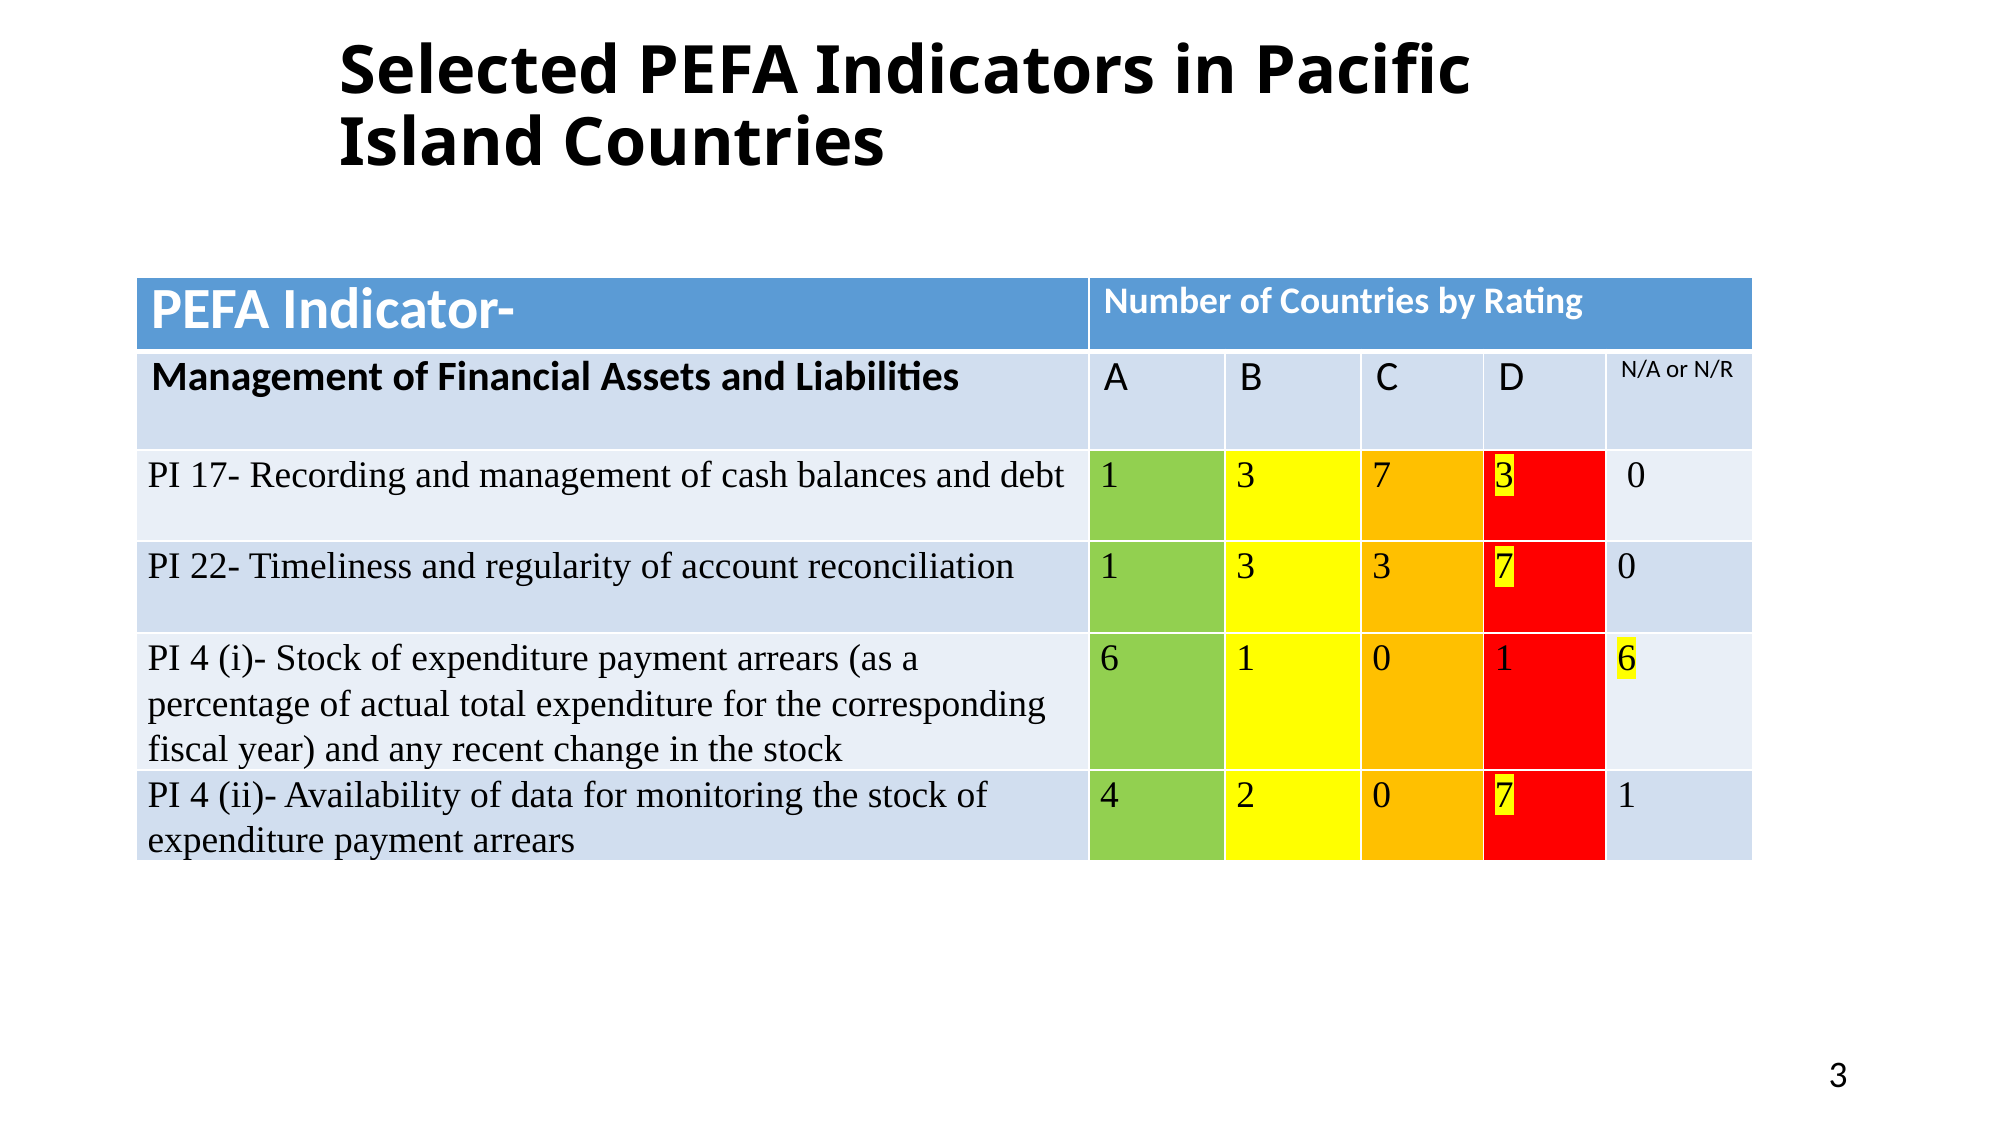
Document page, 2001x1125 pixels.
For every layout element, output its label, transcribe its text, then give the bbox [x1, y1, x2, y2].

table_cell 2 [1226, 771, 1360, 860]
table_header Number of Countries by Rating [1090, 278, 1752, 349]
table_cell 3 [1226, 542, 1360, 632]
table_cell 1 [1484, 634, 1605, 769]
slide_number 3 [1412, 1042, 1863, 1103]
table_cell 0 [1607, 542, 1752, 632]
table_cell 7 [1484, 542, 1605, 632]
table_cell B [1226, 354, 1360, 449]
table_cell 1 [1090, 542, 1224, 632]
table_cell PI 4 (i)- Stock of expenditure payment arrears (as a percentage of actual total expenditure for the corresponding fiscal year) and any recent change in the stock [137, 634, 1088, 769]
table_cell N/A or N/R [1607, 354, 1752, 449]
table_cell 1 [1090, 451, 1224, 540]
table_cell Management of Financial Assets and Liabilities [137, 354, 1088, 449]
table_cell 3 [1484, 451, 1605, 540]
table_cell PI 17- Recording and management of cash balances and debt [137, 451, 1088, 540]
table_cell 0 [1362, 634, 1483, 769]
table_cell 7 [1362, 451, 1483, 540]
table_cell D [1484, 354, 1605, 449]
table_cell 4 [1090, 771, 1224, 860]
table_cell 0 [1607, 451, 1752, 540]
table_cell C [1362, 354, 1483, 449]
table_cell 3 [1362, 542, 1483, 632]
table_cell 6 [1090, 634, 1224, 769]
table_cell 7 [1484, 771, 1605, 860]
table_cell 3 [1226, 451, 1360, 540]
table_cell 1 [1607, 771, 1752, 860]
table_header PEFA Indicator- [137, 278, 1088, 349]
title Selected PEFA Indicators in Pacific Island Countries [324, 45, 1675, 171]
table_cell 1 [1226, 634, 1360, 769]
table_cell 6 [1607, 634, 1752, 769]
table_cell 0 [1362, 771, 1483, 860]
table_cell A [1090, 354, 1224, 449]
table_cell PI 4 (ii)- Availability of data for monitoring the stock of expenditure payment arrears [137, 771, 1088, 860]
table_cell PI 22- Timeliness and regularity of account reconciliation [137, 542, 1088, 632]
